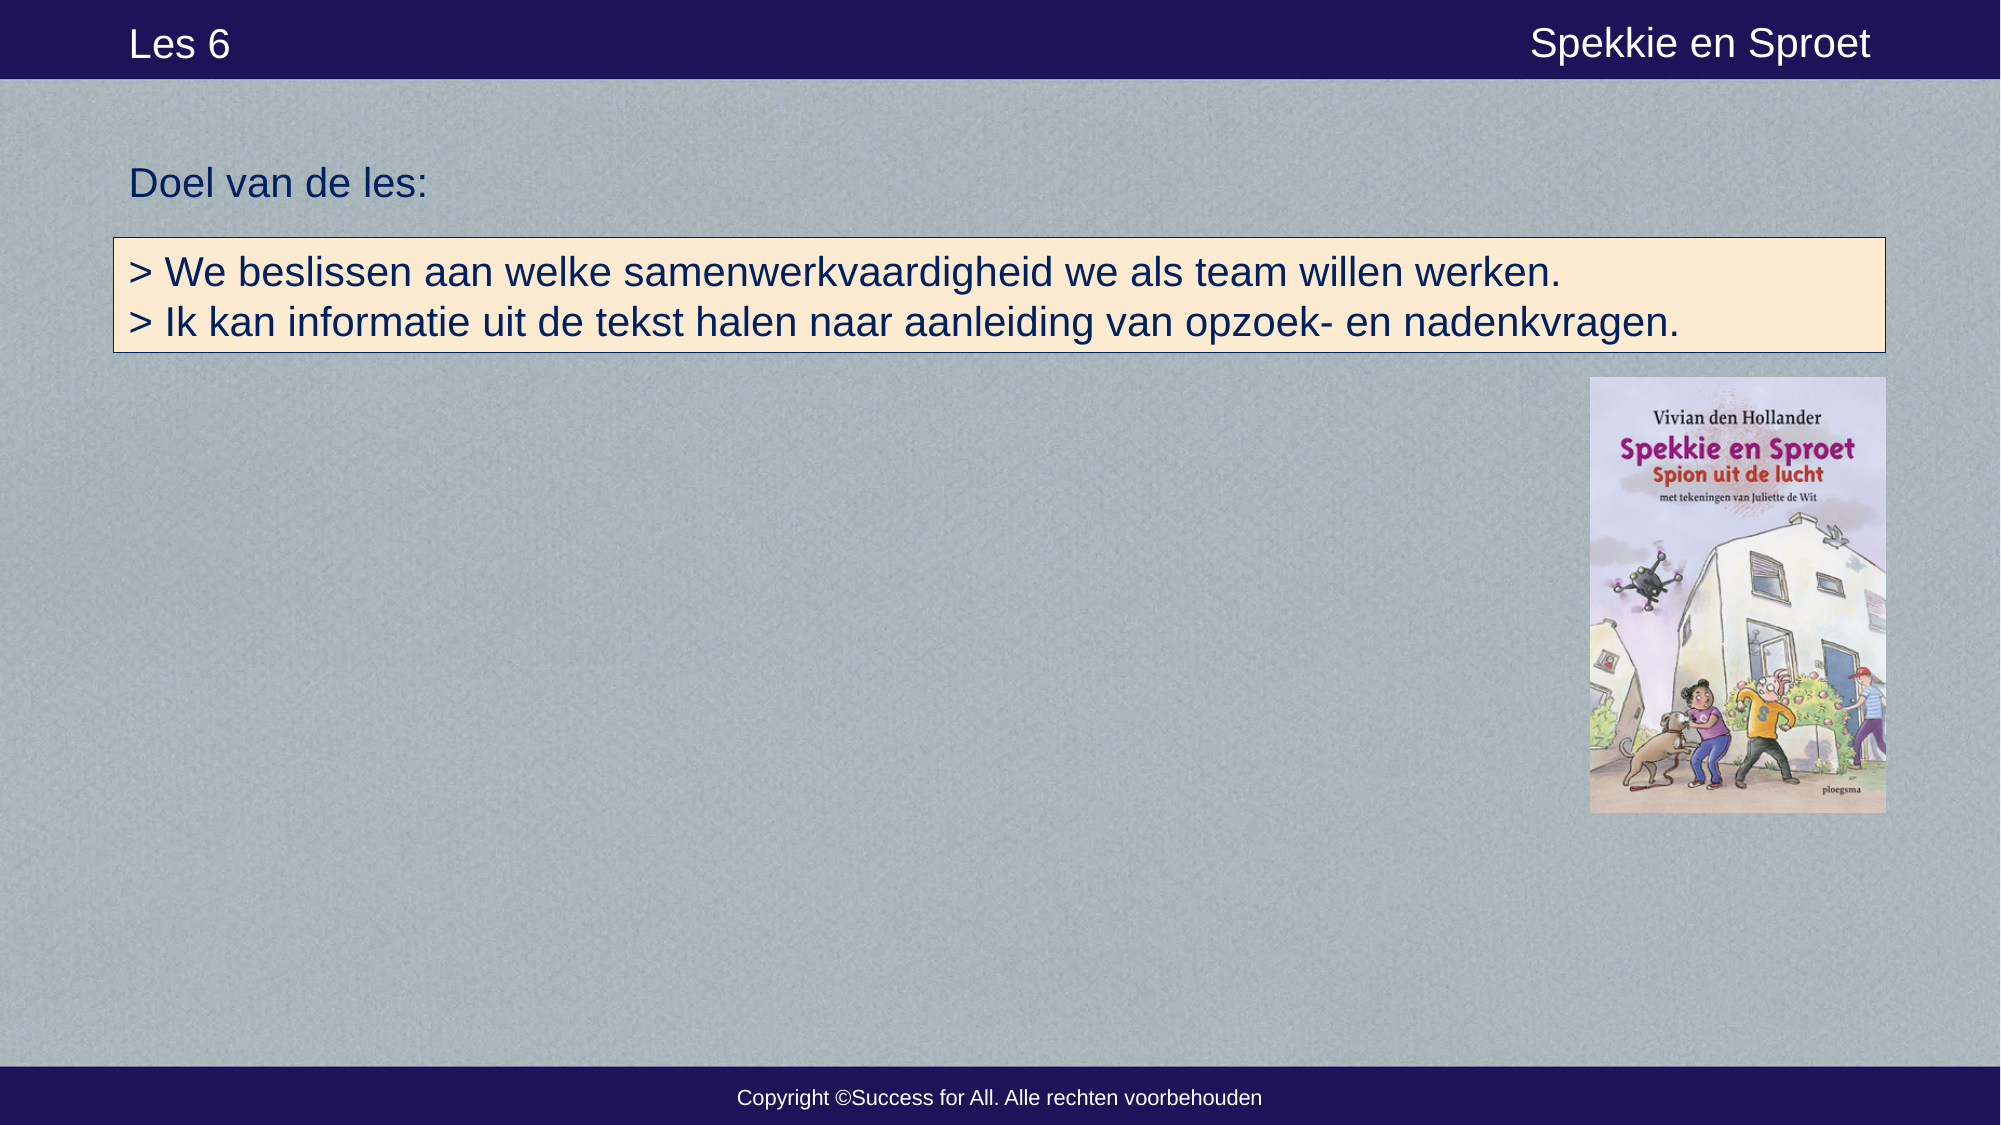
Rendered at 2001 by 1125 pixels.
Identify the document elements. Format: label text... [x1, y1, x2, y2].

text_box Les 6 [114, 9, 354, 75]
text_box Spekkie en Sproet [999, 8, 1886, 73]
text_box Doel van de les: [113, 148, 1635, 214]
picture [0, 0, 2001, 1125]
text_box > We beslissen aan welke samenwerkvaardigheid we als team willen werken. > Ik kan informatie uit de tekst halen naar aanleiding van opzoek- en nadenkvragen. [113, 237, 1886, 353]
text_box Copyright ©Success for All. Alle rechten voorbehouden [0, 1076, 2000, 1125]
